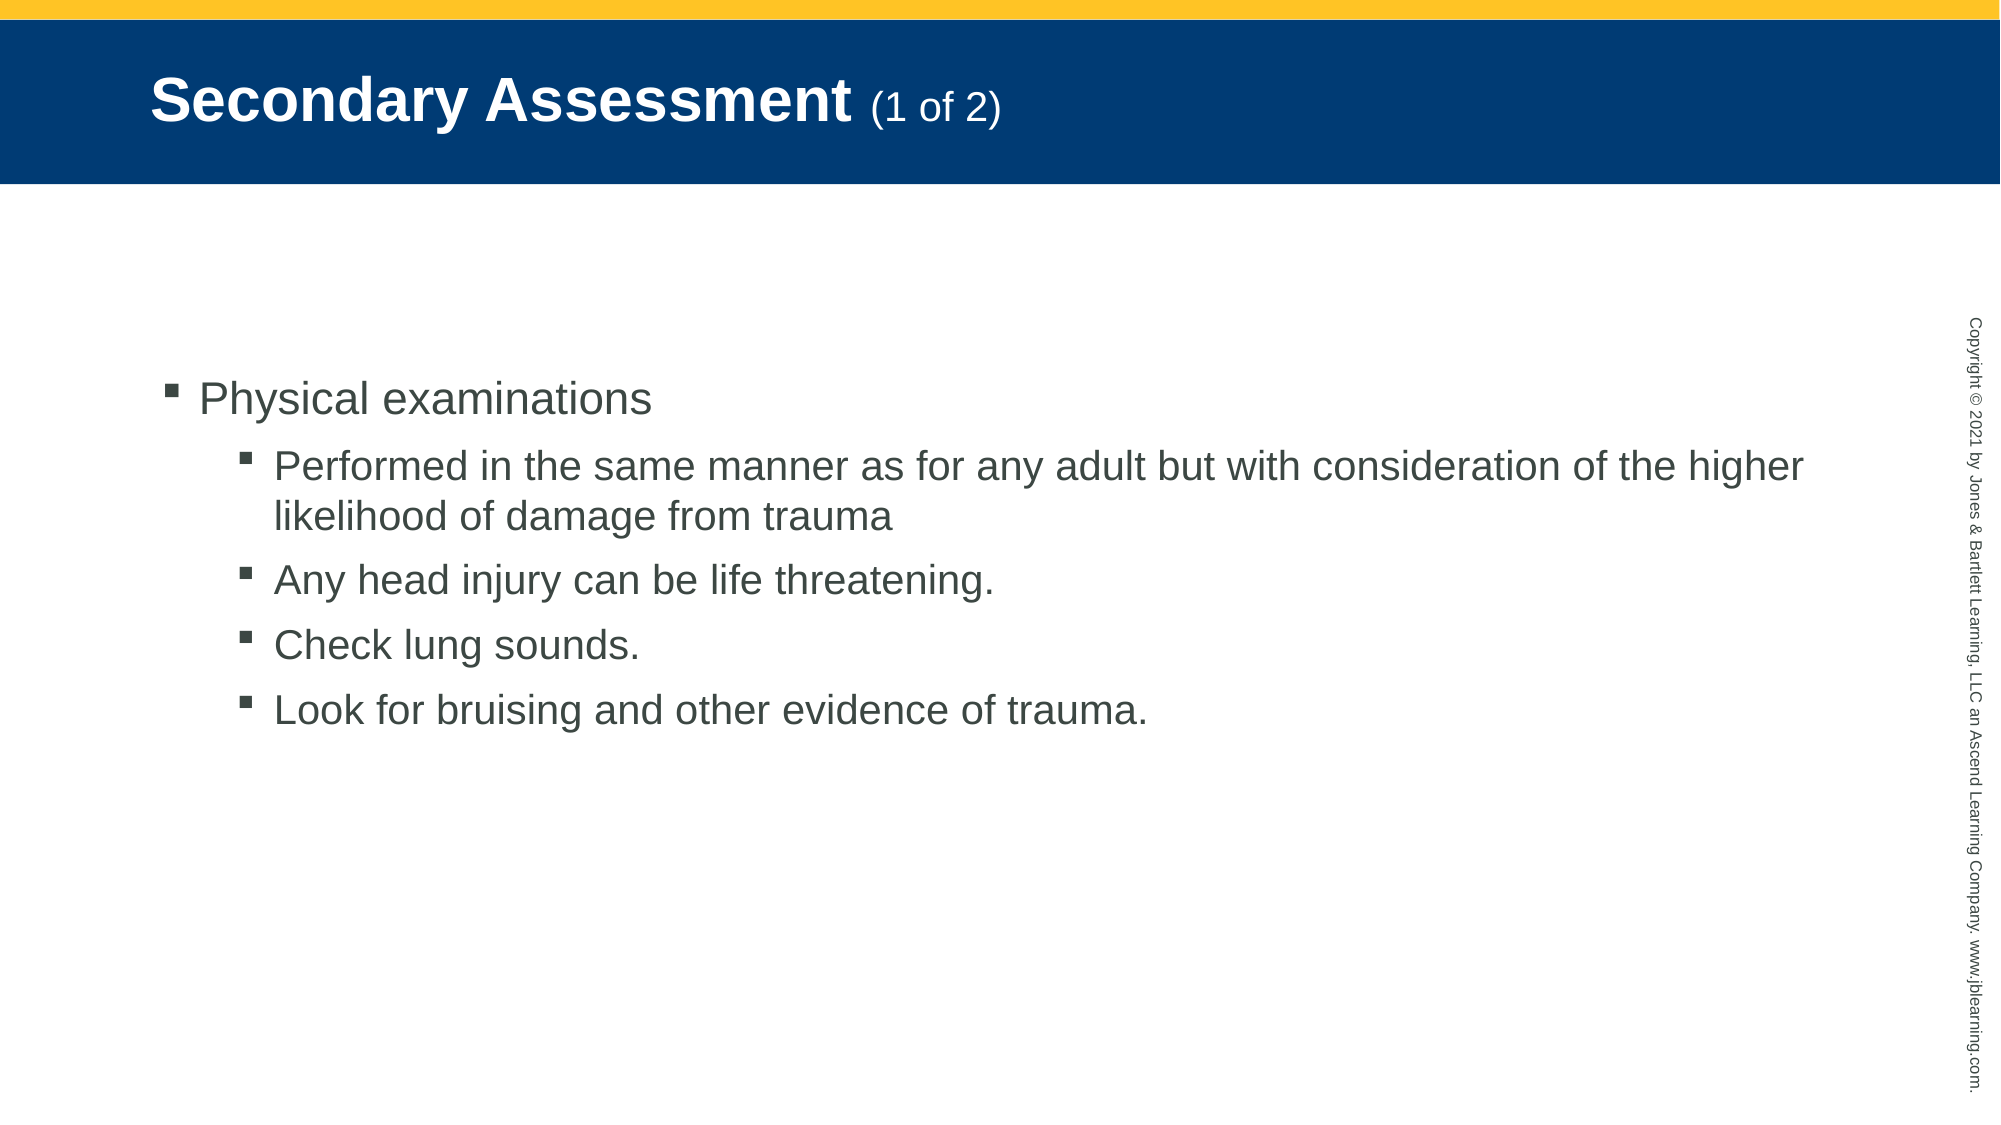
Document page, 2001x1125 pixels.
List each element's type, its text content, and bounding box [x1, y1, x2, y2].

list Physical examinations Performed in the same manner as for any adult but with consideration of the higher likelihood of damage from trauma Any head injury can be life threatening. Check lung sounds. Look for bruising and other evidence of trauma. [146, 361, 1859, 1016]
title Secondary Assessment (1 of 2) [0, 19, 2000, 185]
